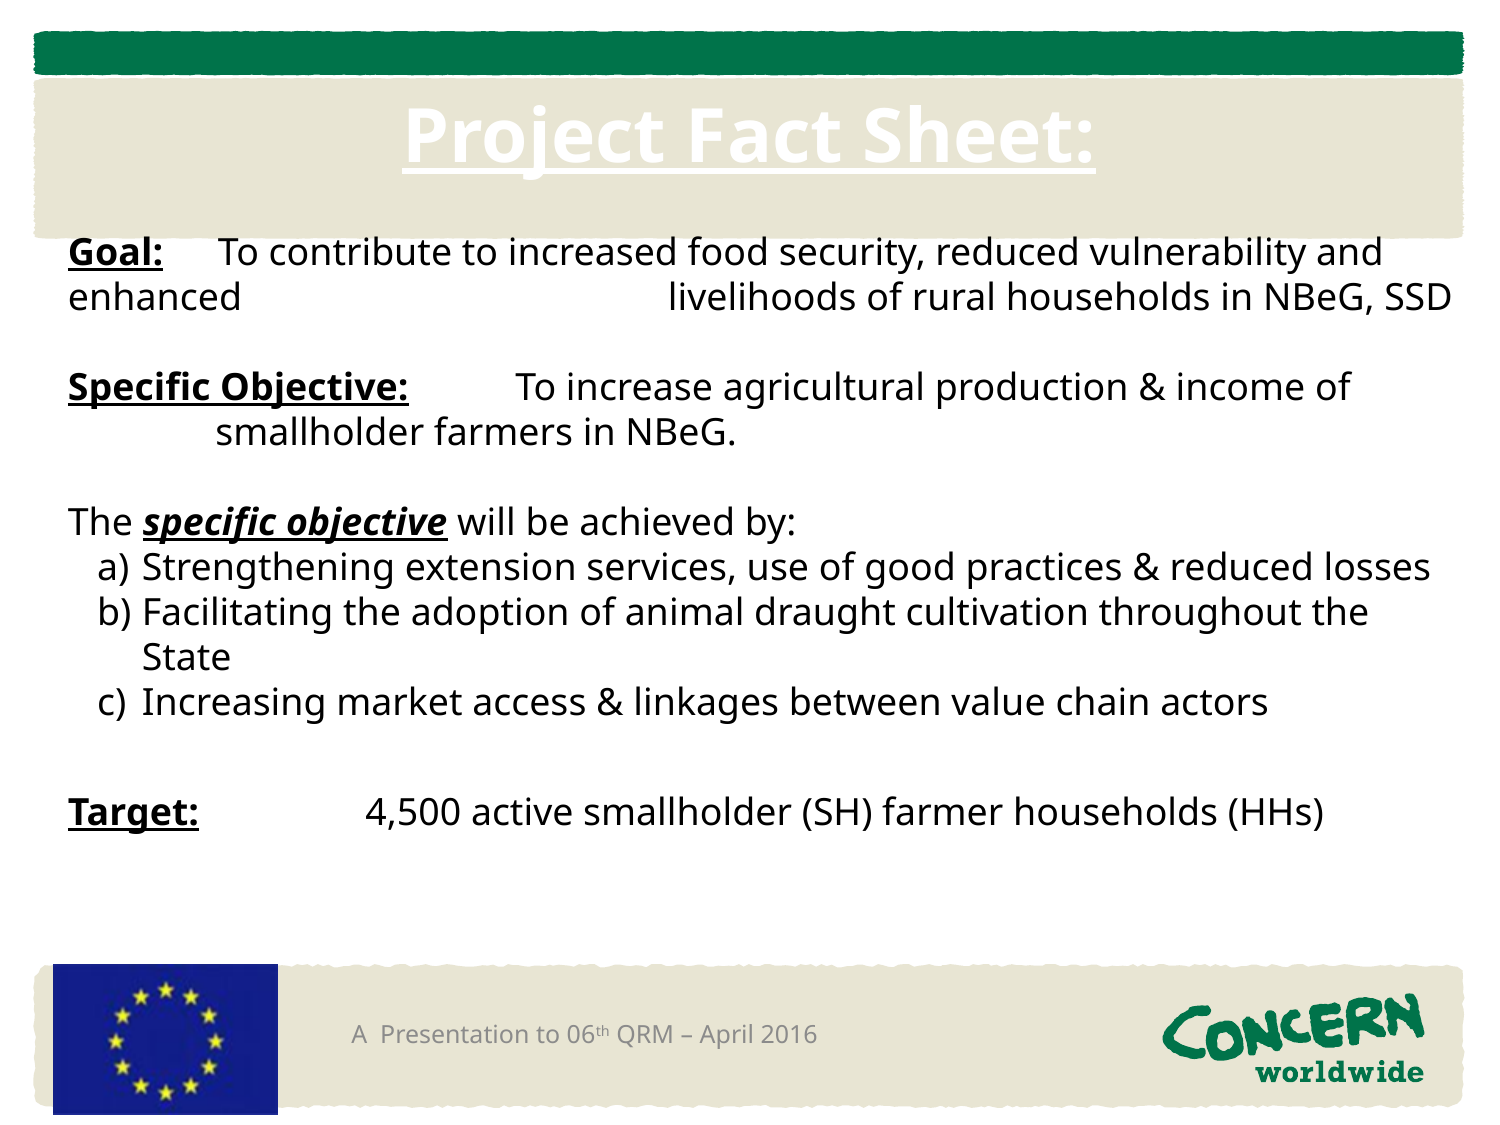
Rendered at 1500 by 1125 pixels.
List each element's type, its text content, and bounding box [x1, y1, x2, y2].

picture [52, 963, 278, 1115]
title Project Fact Sheet: [75, 45, 1424, 220]
list Goal: To contribute to increased food security, reduced vulnerability and enhanced livelihoods of rural households in NBeG, SSD Specific Objective: To increase agricultural production & income of smallholder farmers in NBeG. The specific objective will be achieved by: Strengthening extension services, use of good practices & reduced losses Facilitating the adoption of animal draught cultivation throughout the State Increasing market access & linkages between value chain actors Target: 4,500 active smallholder (SH) farmer households (HHs) [53, 243, 1483, 953]
list A Presentation to 06th QRM – April 2016 [336, 1011, 1140, 1071]
